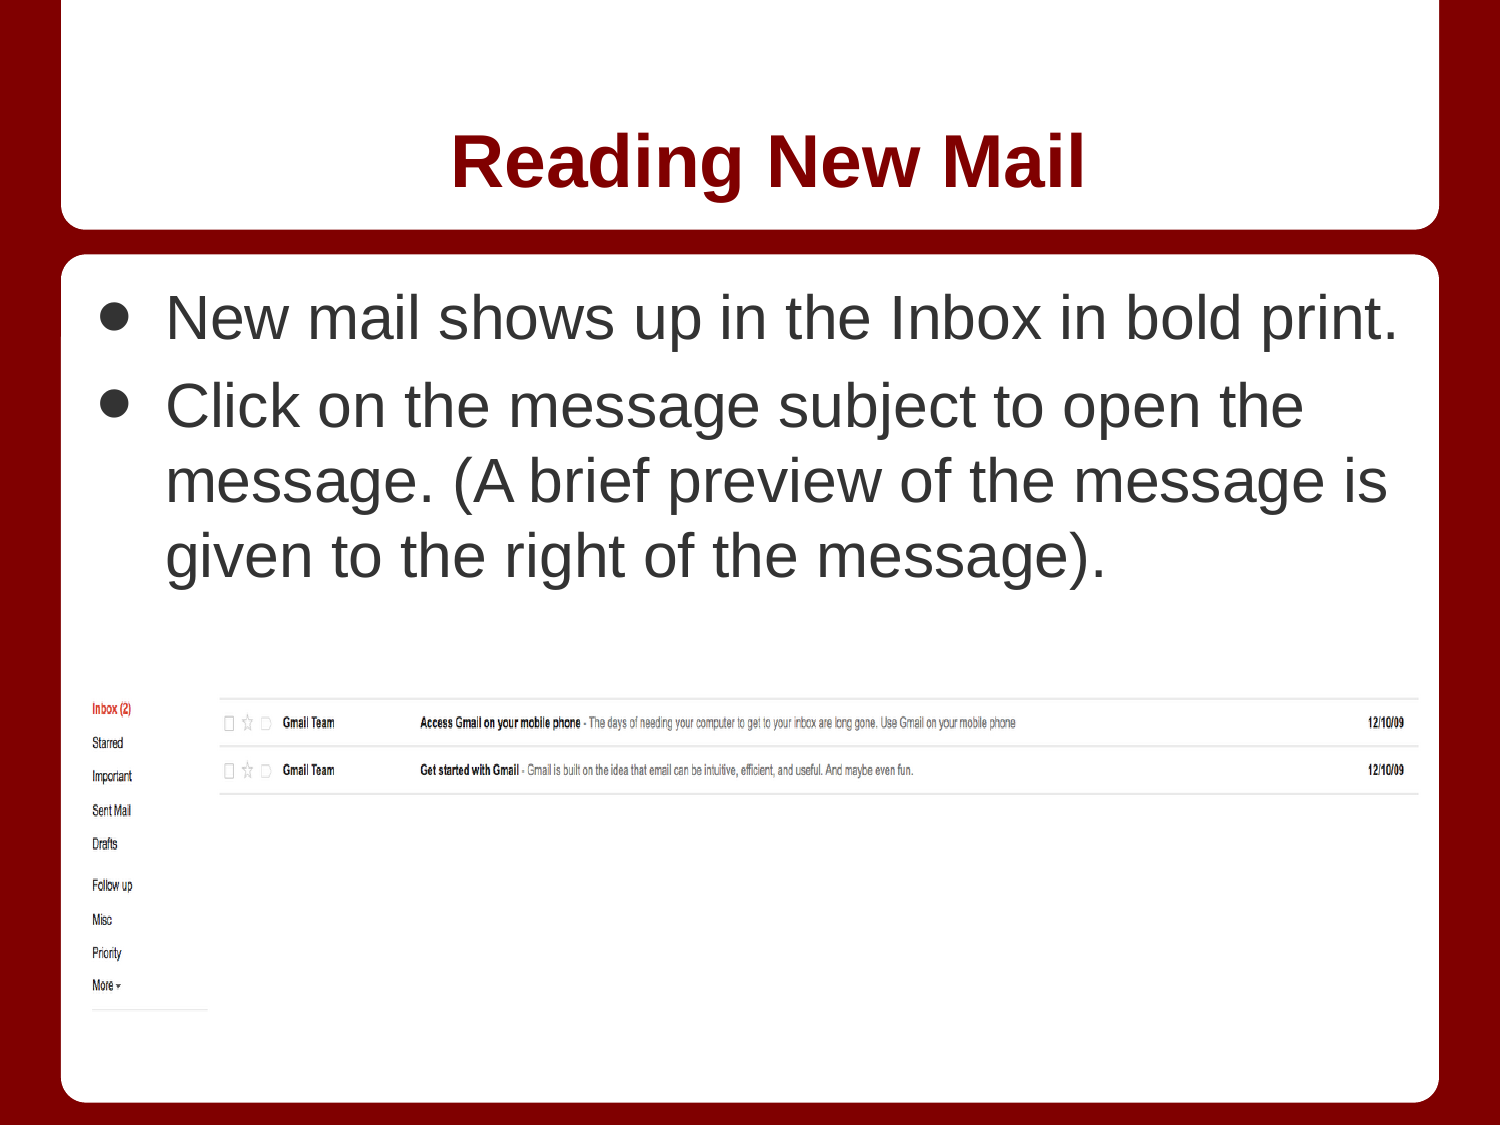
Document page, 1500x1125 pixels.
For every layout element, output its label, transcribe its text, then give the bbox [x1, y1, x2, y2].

text_box [82, 688, 1421, 1012]
title Reading New Mail [75, 0, 1425, 218]
list New mail shows up in the Inbox in bold print. Click on the message subject to open the message. (A brief preview of the message is given to the right of the message). [75, 262, 1425, 931]
